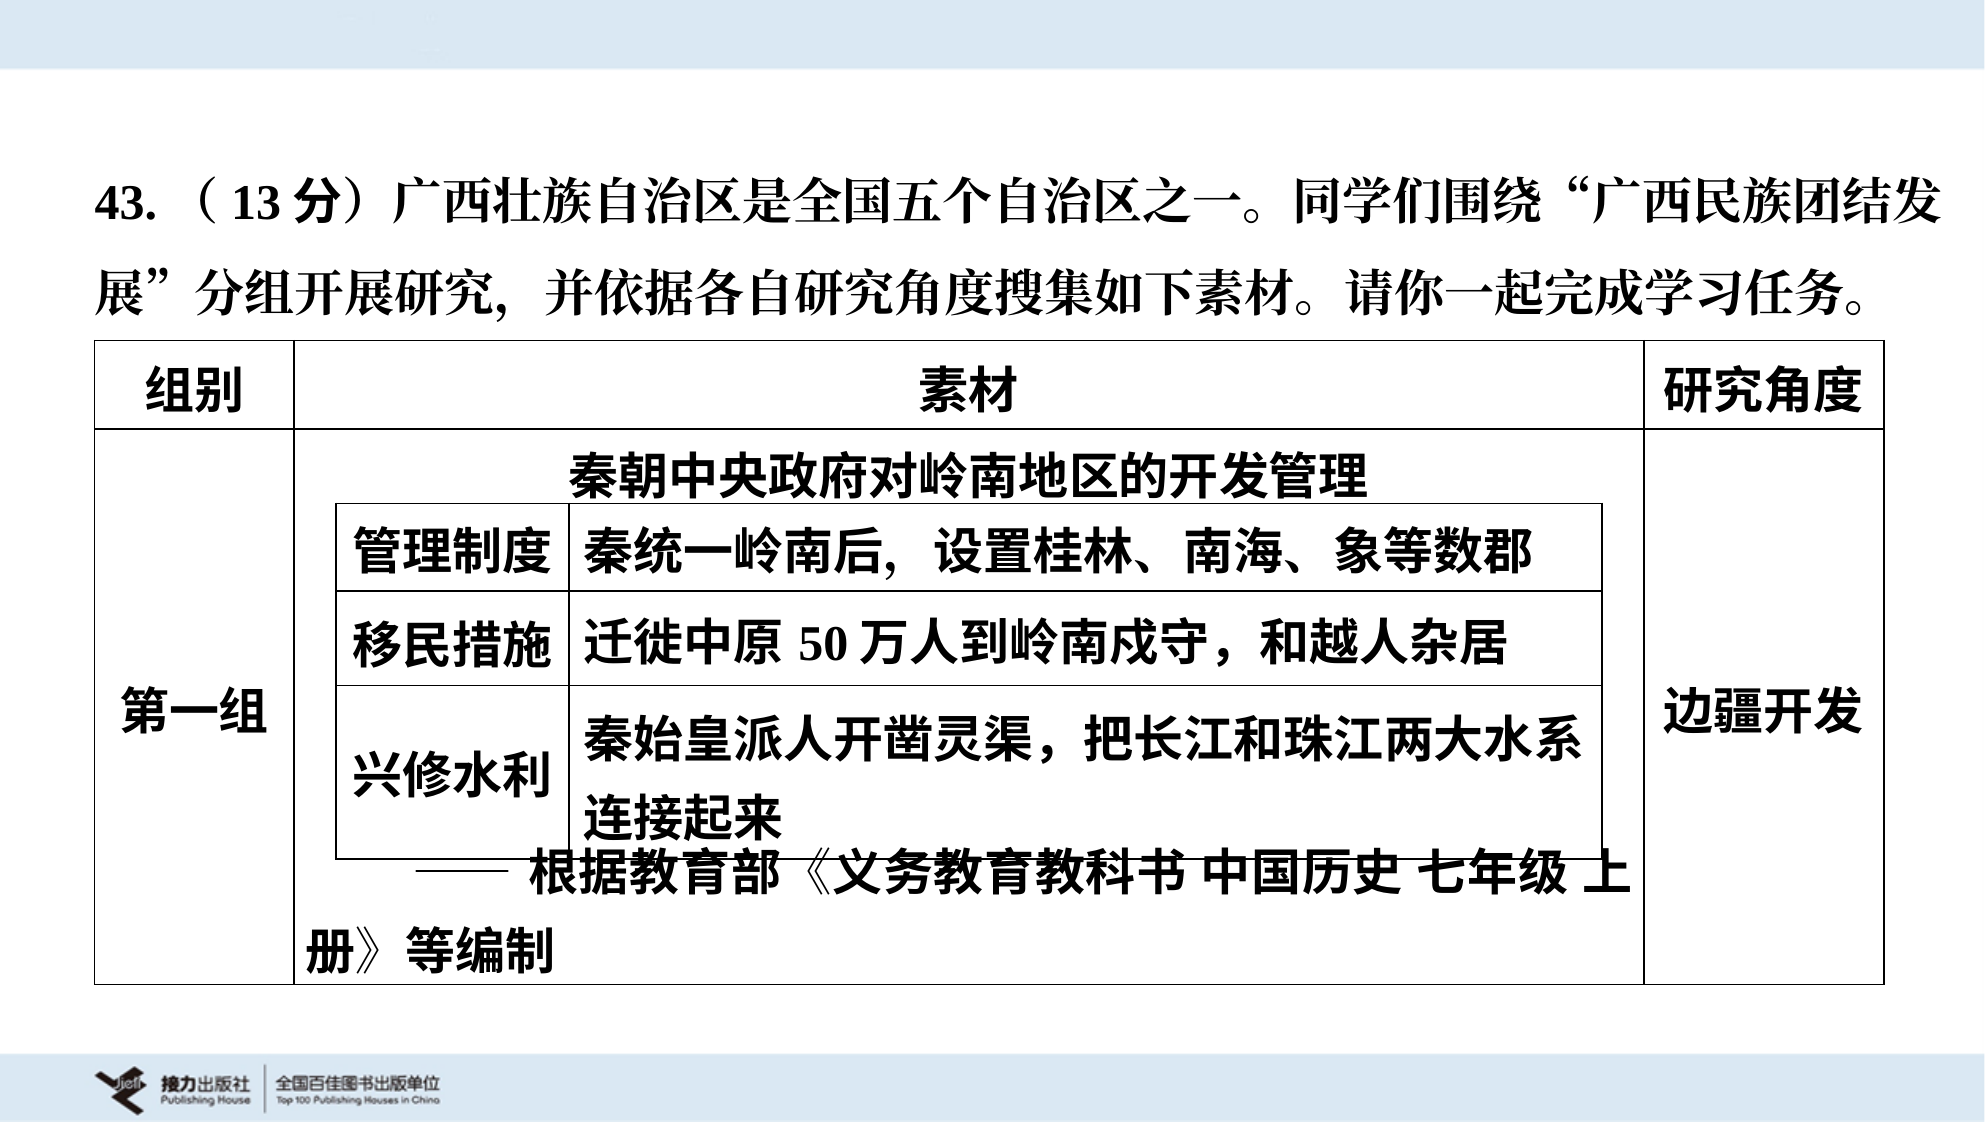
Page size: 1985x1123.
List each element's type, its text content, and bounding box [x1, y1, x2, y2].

table_cell 兴修水利 [337, 686, 568, 858]
table_header 组别 [95, 341, 293, 428]
table_cell 第一组 [95, 430, 293, 984]
text_box 43.（13分）广西壮族自治区是全国五个自治区之一。同学们围绕“广西民族团结发 展”分组开展研究，并依据各自研究角度搜集如下素材。请你一起完成学习任务。 [94, 137, 1892, 321]
table_header 研究角度 [1645, 341, 1883, 428]
picture [0, 0, 1985, 1122]
table_header 秦统一岭南后，设置桂林、南海、象等数郡 [570, 504, 1601, 590]
table_cell 边疆开发 [1645, 430, 1883, 984]
table_header 管理制度 [337, 504, 568, 590]
table_cell 秦朝中央政府对岭南地区的开发管理 ——根据教育部《义务教育教科书 中国历史 七年级 上册》等编制 [295, 430, 1643, 984]
table_cell 迁徙中原50万人到岭南戍守，和越人杂居 [570, 592, 1601, 685]
table_cell 秦始皇派人开凿灵渠，把长江和珠江两大水系连接起来 [570, 686, 1601, 858]
table_header 素材 [295, 341, 1643, 428]
table_cell 移民措施 [337, 592, 568, 685]
